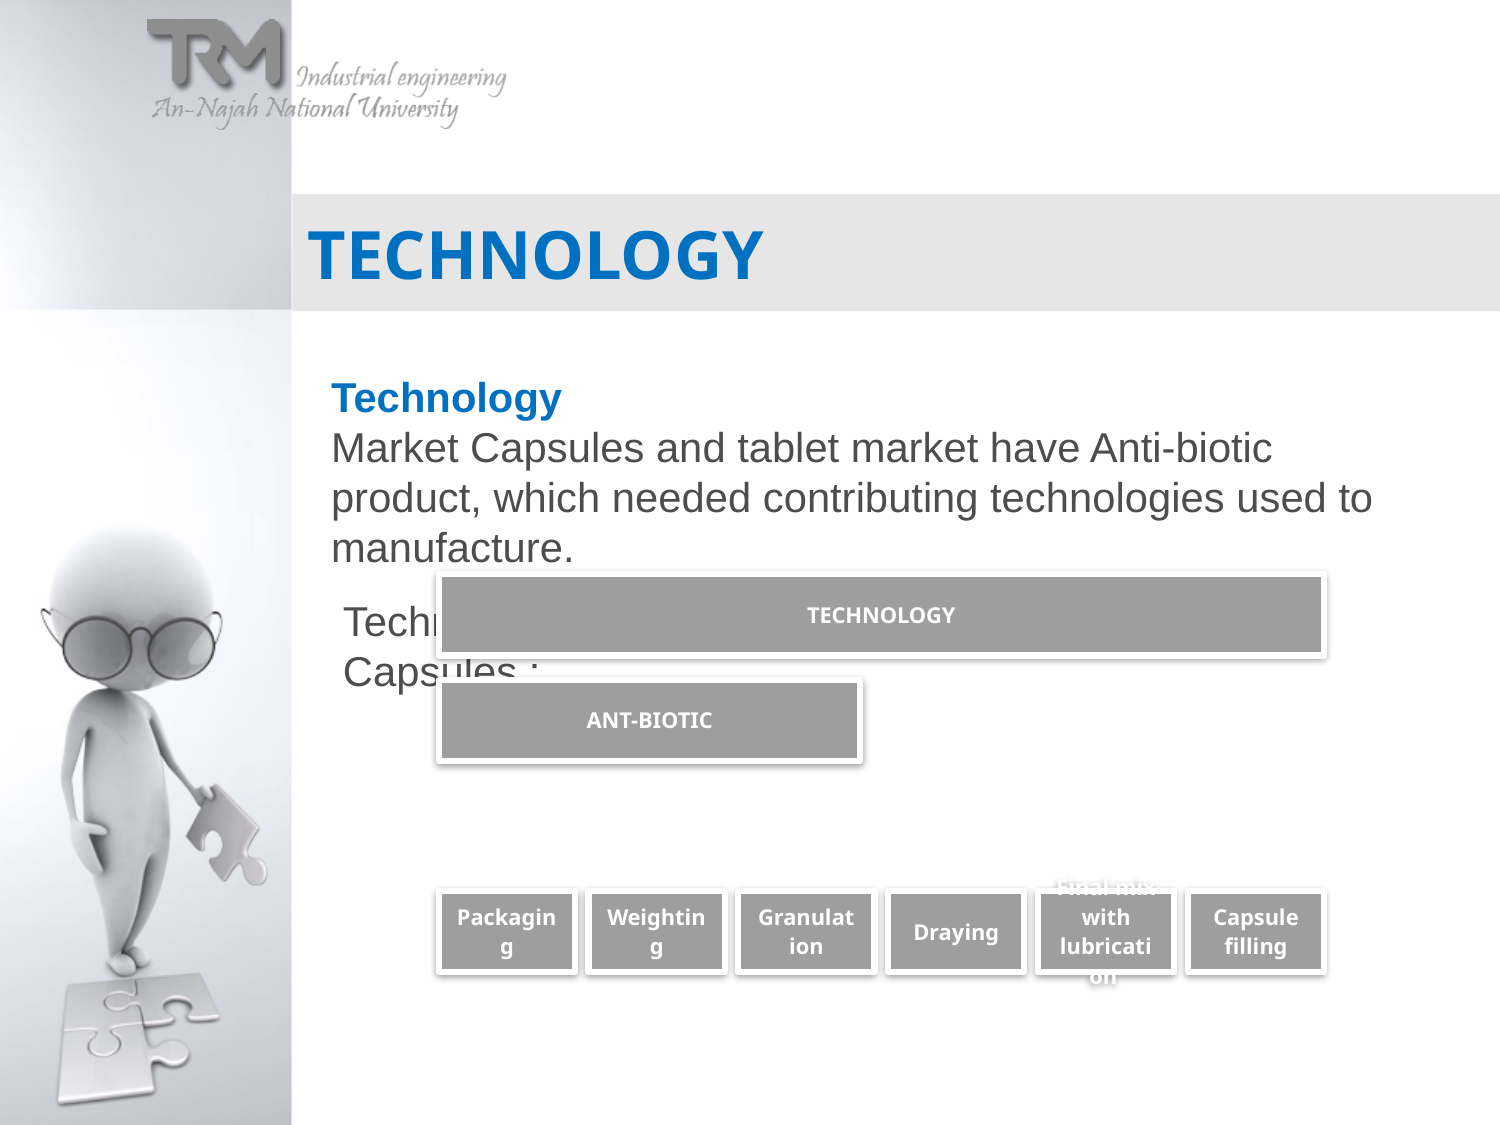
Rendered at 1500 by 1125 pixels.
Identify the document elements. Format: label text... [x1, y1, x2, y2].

title technology [292, 193, 1500, 312]
text_box Technology Market Capsules and tablet market have Anti-biotic product, which needed contributing technologies used to manufacture. [316, 363, 1442, 579]
picture [0, 0, 1500, 1125]
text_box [327, 573, 1435, 1125]
